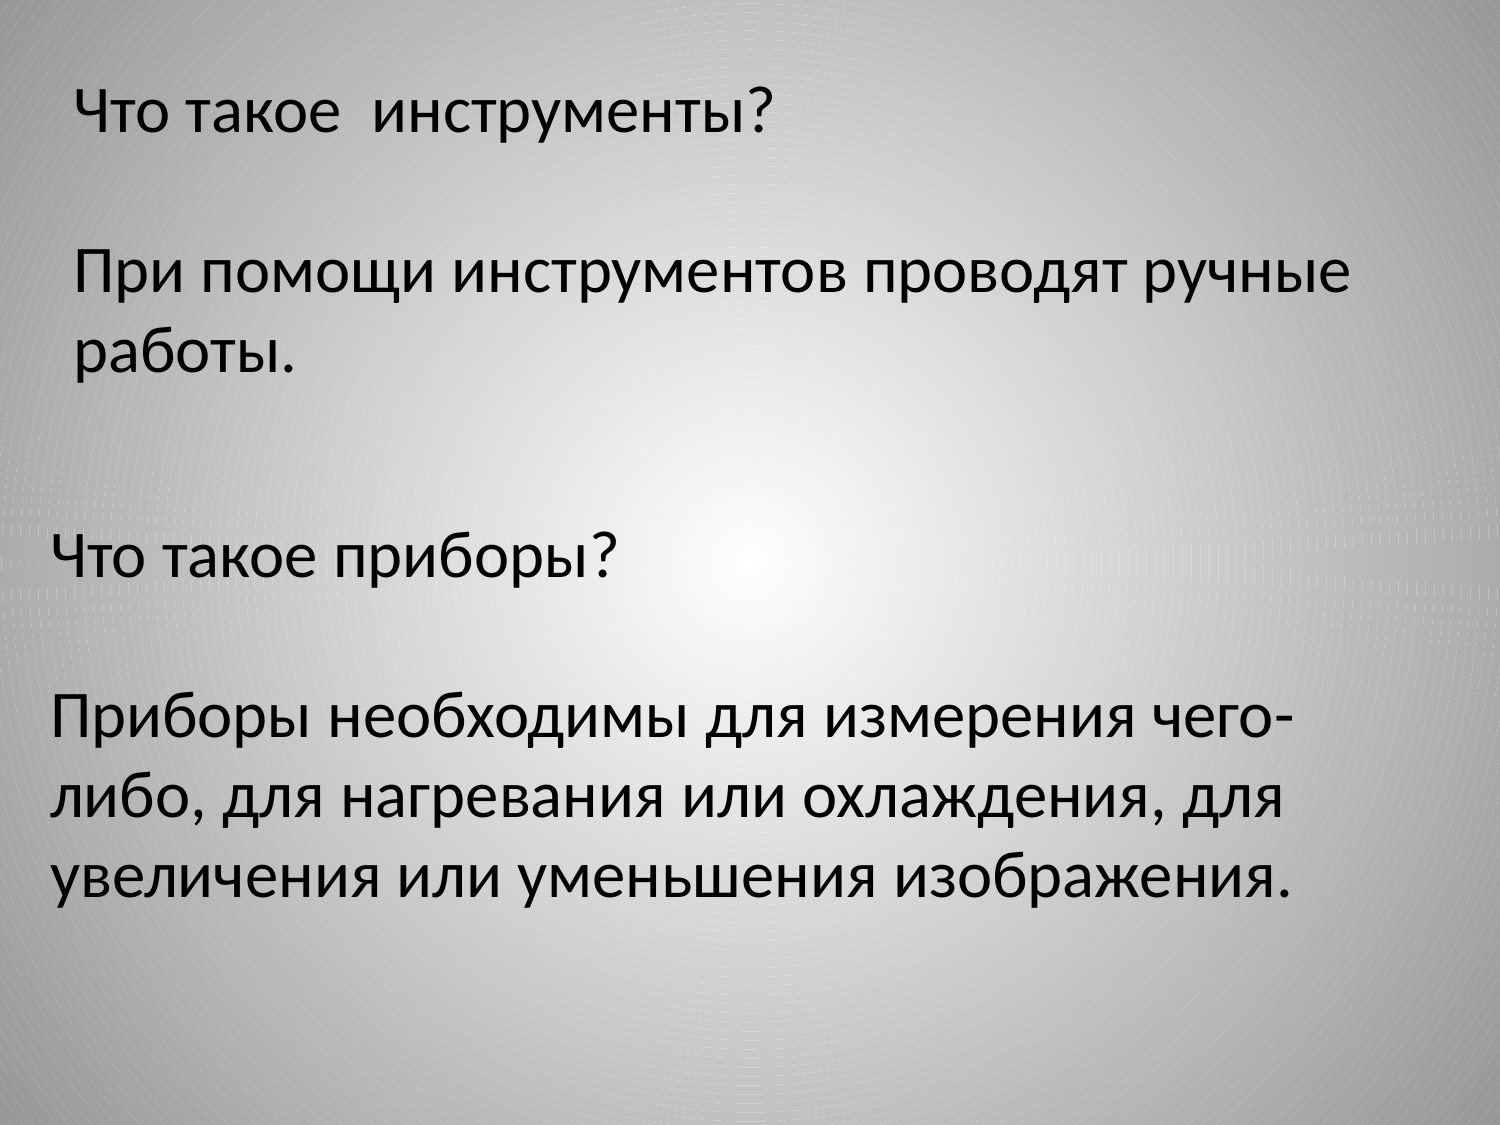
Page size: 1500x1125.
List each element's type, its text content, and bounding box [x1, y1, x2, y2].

text_box Что такое инструменты? При помощи инструментов проводят ручные работы. [58, 58, 1430, 394]
text_box Что такое приборы? Приборы необходимы для измерения чего-либо, для нагревания или охлаждения, для увеличения или уменьшения изображения. [35, 503, 1395, 919]
